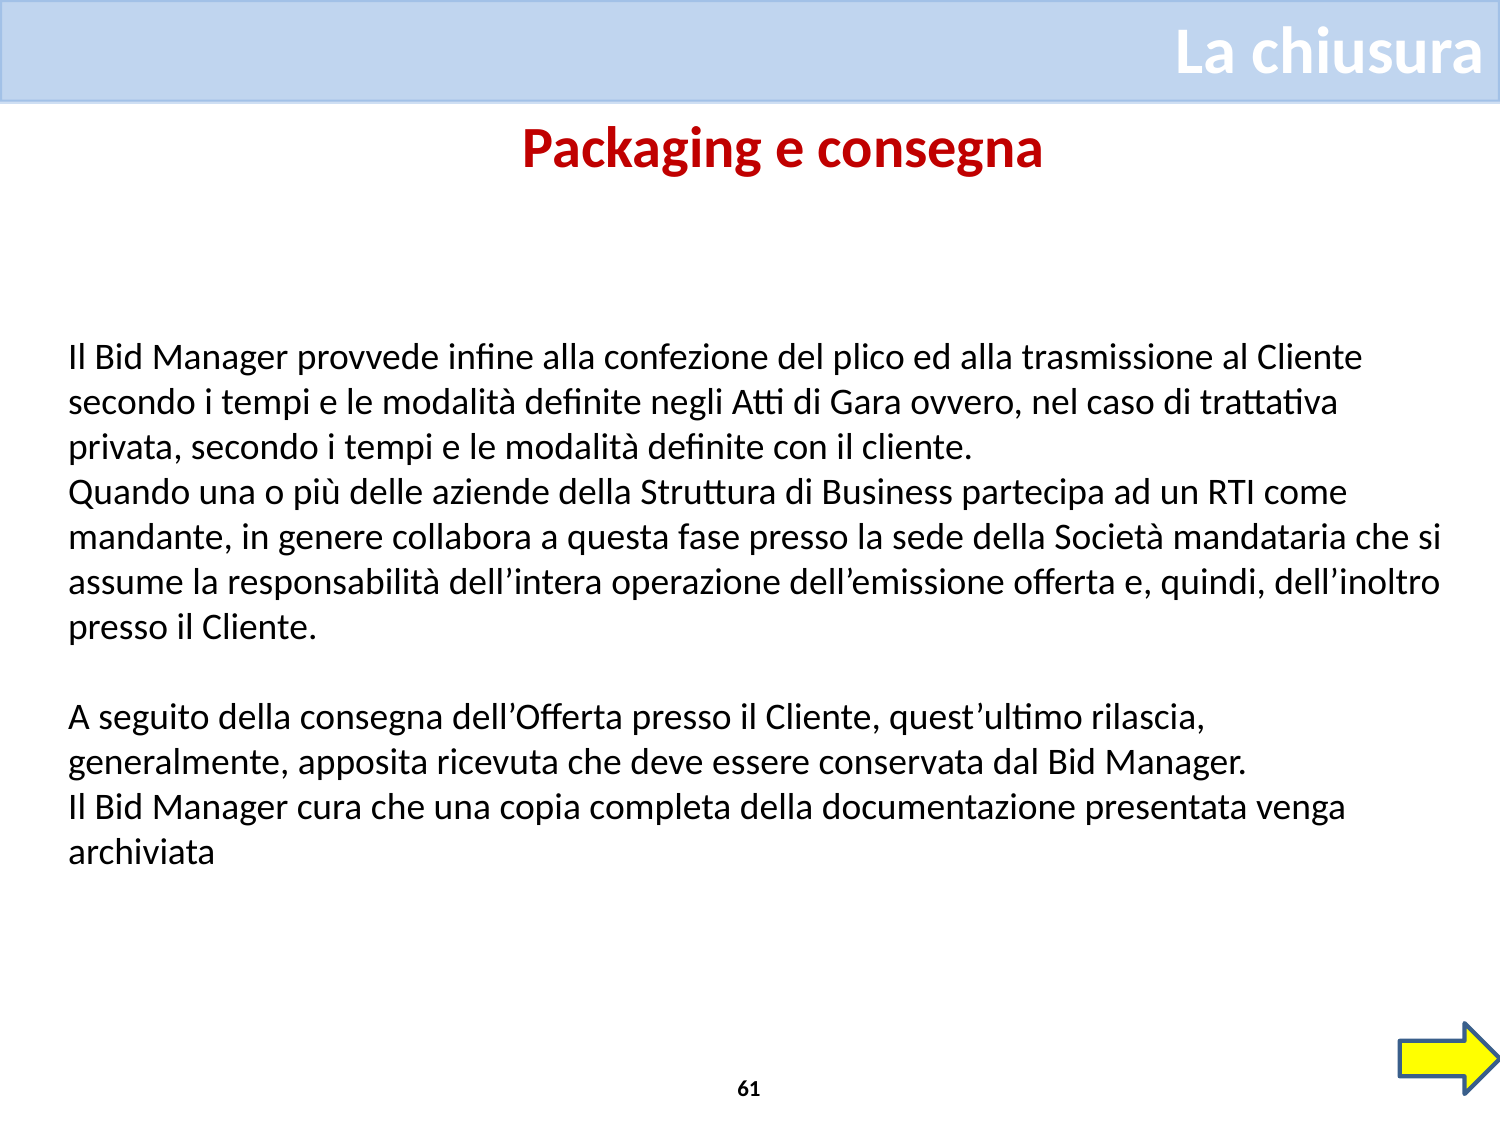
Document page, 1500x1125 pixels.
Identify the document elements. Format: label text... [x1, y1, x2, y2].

text_box Packaging e consegna [4, 101, 1500, 197]
text_box Il Bid Manager provvede infine alla confezione del plico ed alla trasmissione al Cliente secondo i tempi e le modalità definite negli Atti di Gara ovvero, nel caso di trattativa privata, secondo i tempi e le modalità definite con il cliente. Quando una o più delle aziende della Struttura di Business partecipa ad un RTI come mandante, in genere collabora a questa fase presso la sede della Società mandataria che si assume la responsabilità dell’intera operazione dell’emissione offerta e, quindi, dell’inoltro presso il Cliente. A seguito della consegna dell’Offerta presso il Cliente, quest’ultimo rilascia, generalmente, apposita ricevuta che deve essere conservata dal Bid Manager. Il Bid Manager cura che una copia completa della documentazione presentata venga archiviata [53, 324, 1465, 880]
text_box La chiusura [714, 0, 1500, 95]
text_box 61 [573, 1057, 924, 1118]
text_box [1397, 1021, 1500, 1096]
